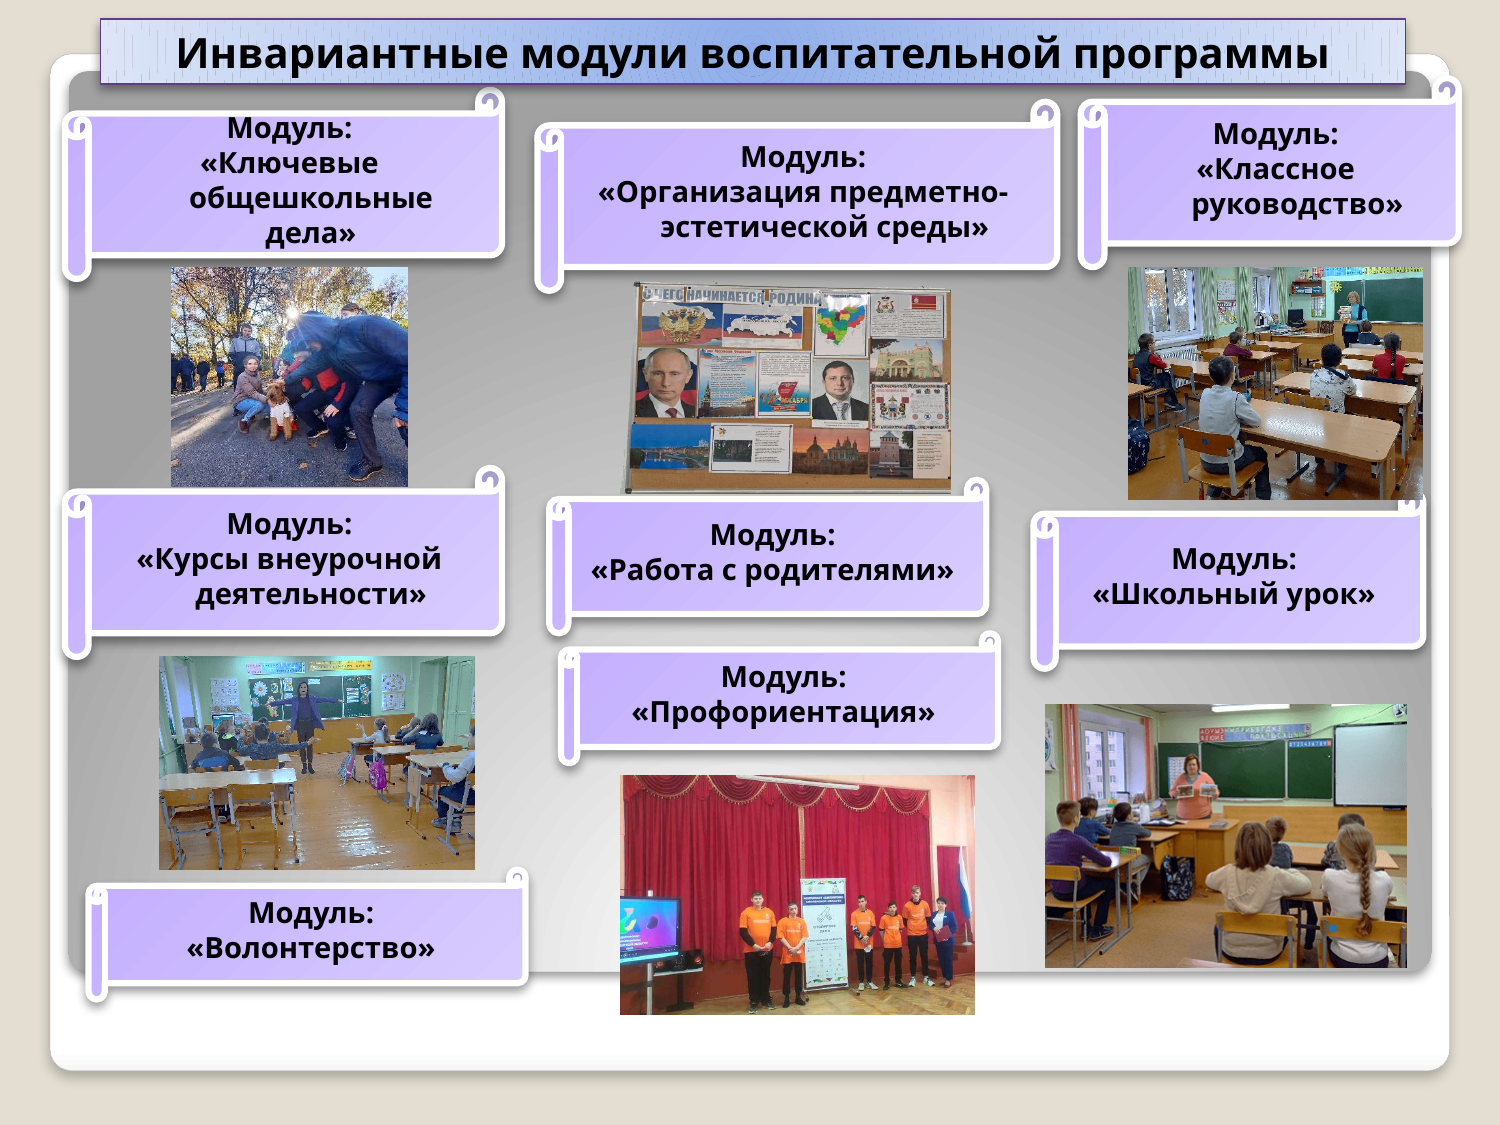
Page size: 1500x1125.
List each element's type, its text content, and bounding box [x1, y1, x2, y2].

picture [159, 656, 475, 870]
text_box Модуль: «Профориентация» [557, 630, 1002, 767]
picture [170, 266, 408, 488]
picture [619, 278, 952, 494]
picture [619, 774, 975, 1015]
text_box Модуль: «Работа с родителями» [546, 476, 990, 637]
text_box Модуль: «Организация предметно-эстетической среды» [534, 98, 1061, 294]
text_box Модуль: «Курсы внеурочной деятельности» [61, 464, 506, 661]
text_box Модуль: «Классное руководство» [1077, 75, 1462, 271]
text_box Модуль: «Волонтерство» [85, 866, 529, 1003]
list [1127, 266, 1423, 501]
text_box Модуль: «Ключевые общешкольные дела» [61, 97, 506, 283]
picture [1045, 703, 1407, 968]
text_box Модуль: «Школьный урок» [1030, 508, 1427, 672]
text_box Инвариантные модули воспитательной программы [100, 18, 1406, 85]
